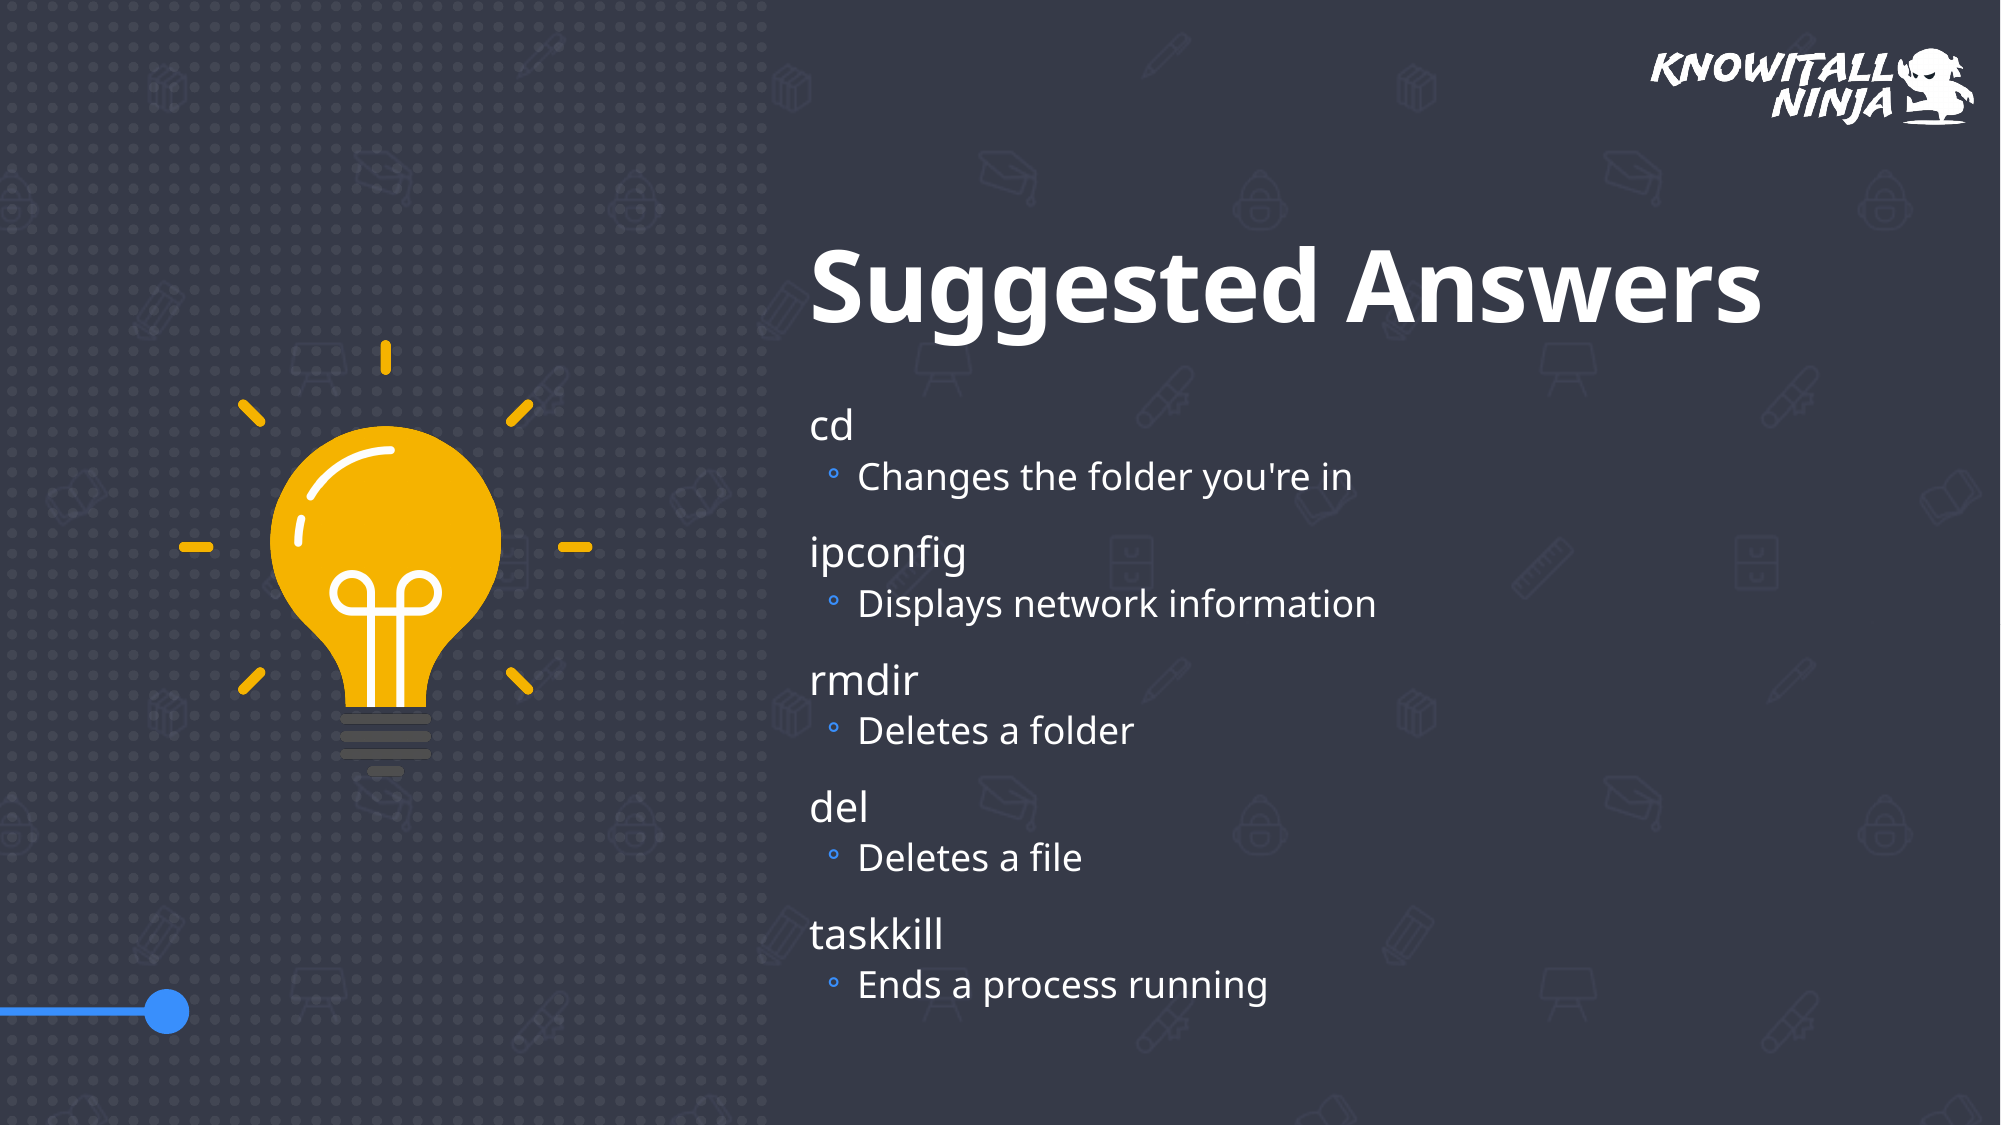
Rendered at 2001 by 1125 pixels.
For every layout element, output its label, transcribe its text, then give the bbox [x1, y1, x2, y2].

picture [0, 0, 2001, 1125]
title Suggested Answers [794, 125, 1928, 351]
list cd Changes the folder you're in ipconfig Displays network information rmdir Deletes a folder del Deletes a file taskkill Ends a process running [794, 397, 1928, 1090]
